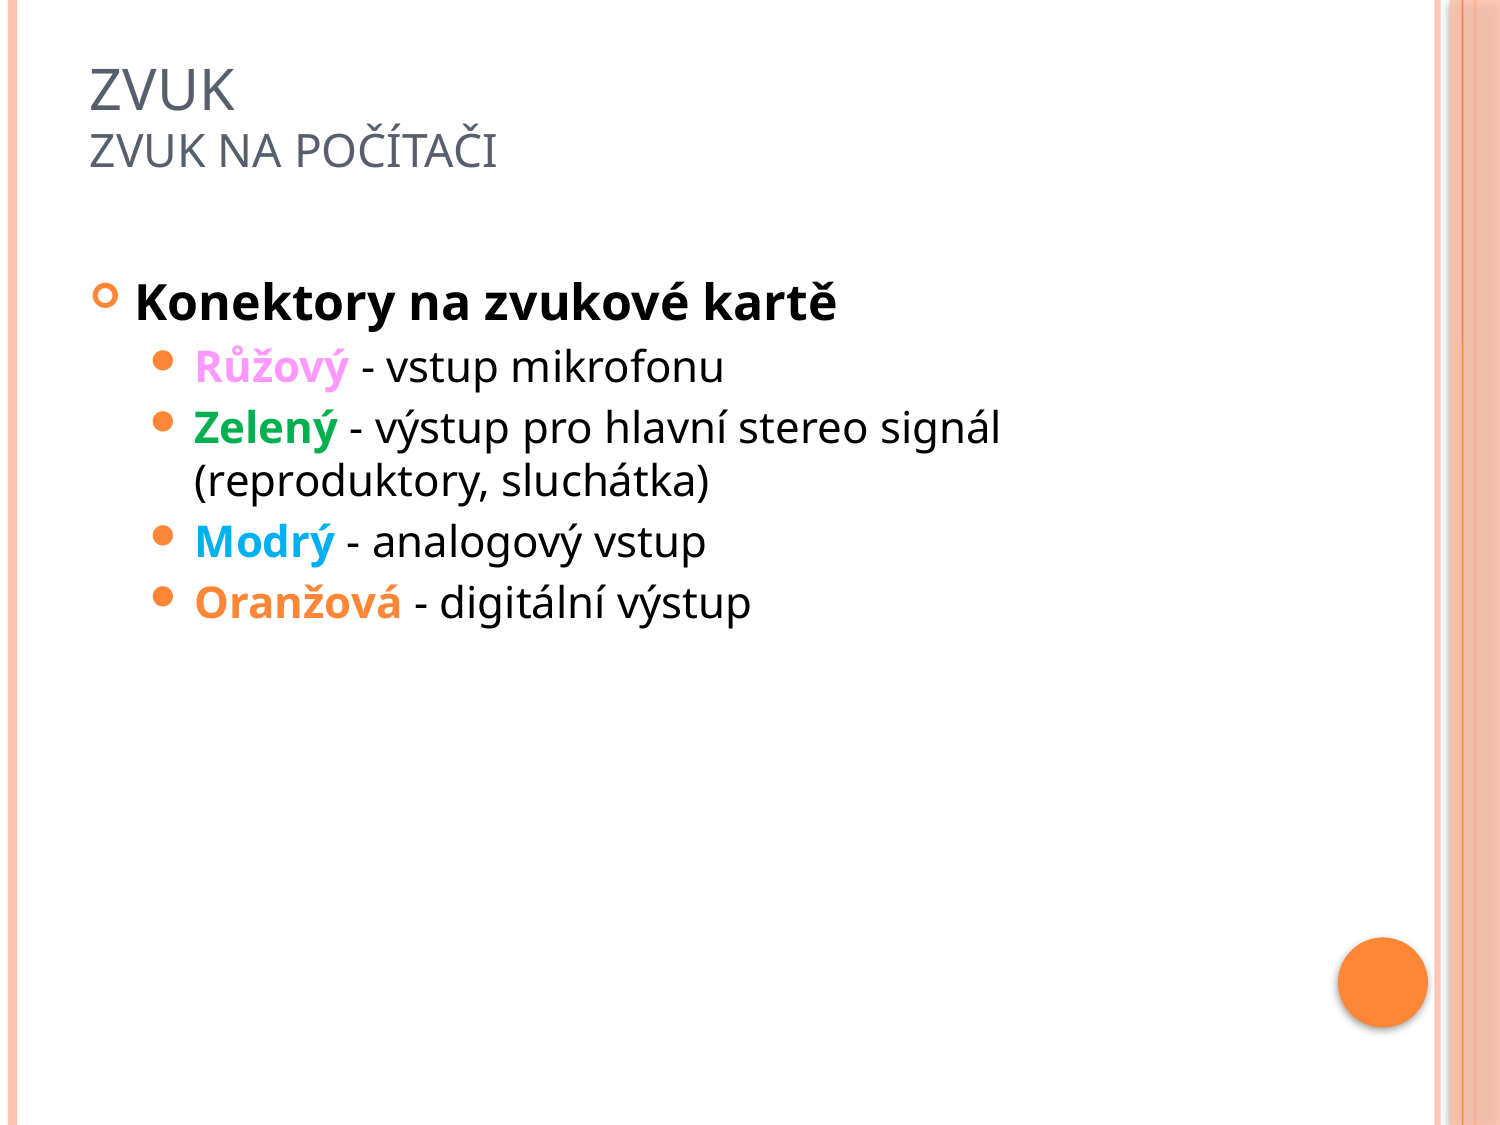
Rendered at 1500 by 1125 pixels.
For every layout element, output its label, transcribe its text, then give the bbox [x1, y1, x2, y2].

title ZVUK Zvuk na počítači [75, 45, 1300, 185]
list Konektory na zvukové kartě Růžový - vstup mikrofonu Zelený - výstup pro hlavní stereo signál (reproduktory, sluchátka) Modrý - analogový vstup Oranžová - digitální výstup [75, 262, 1300, 1062]
